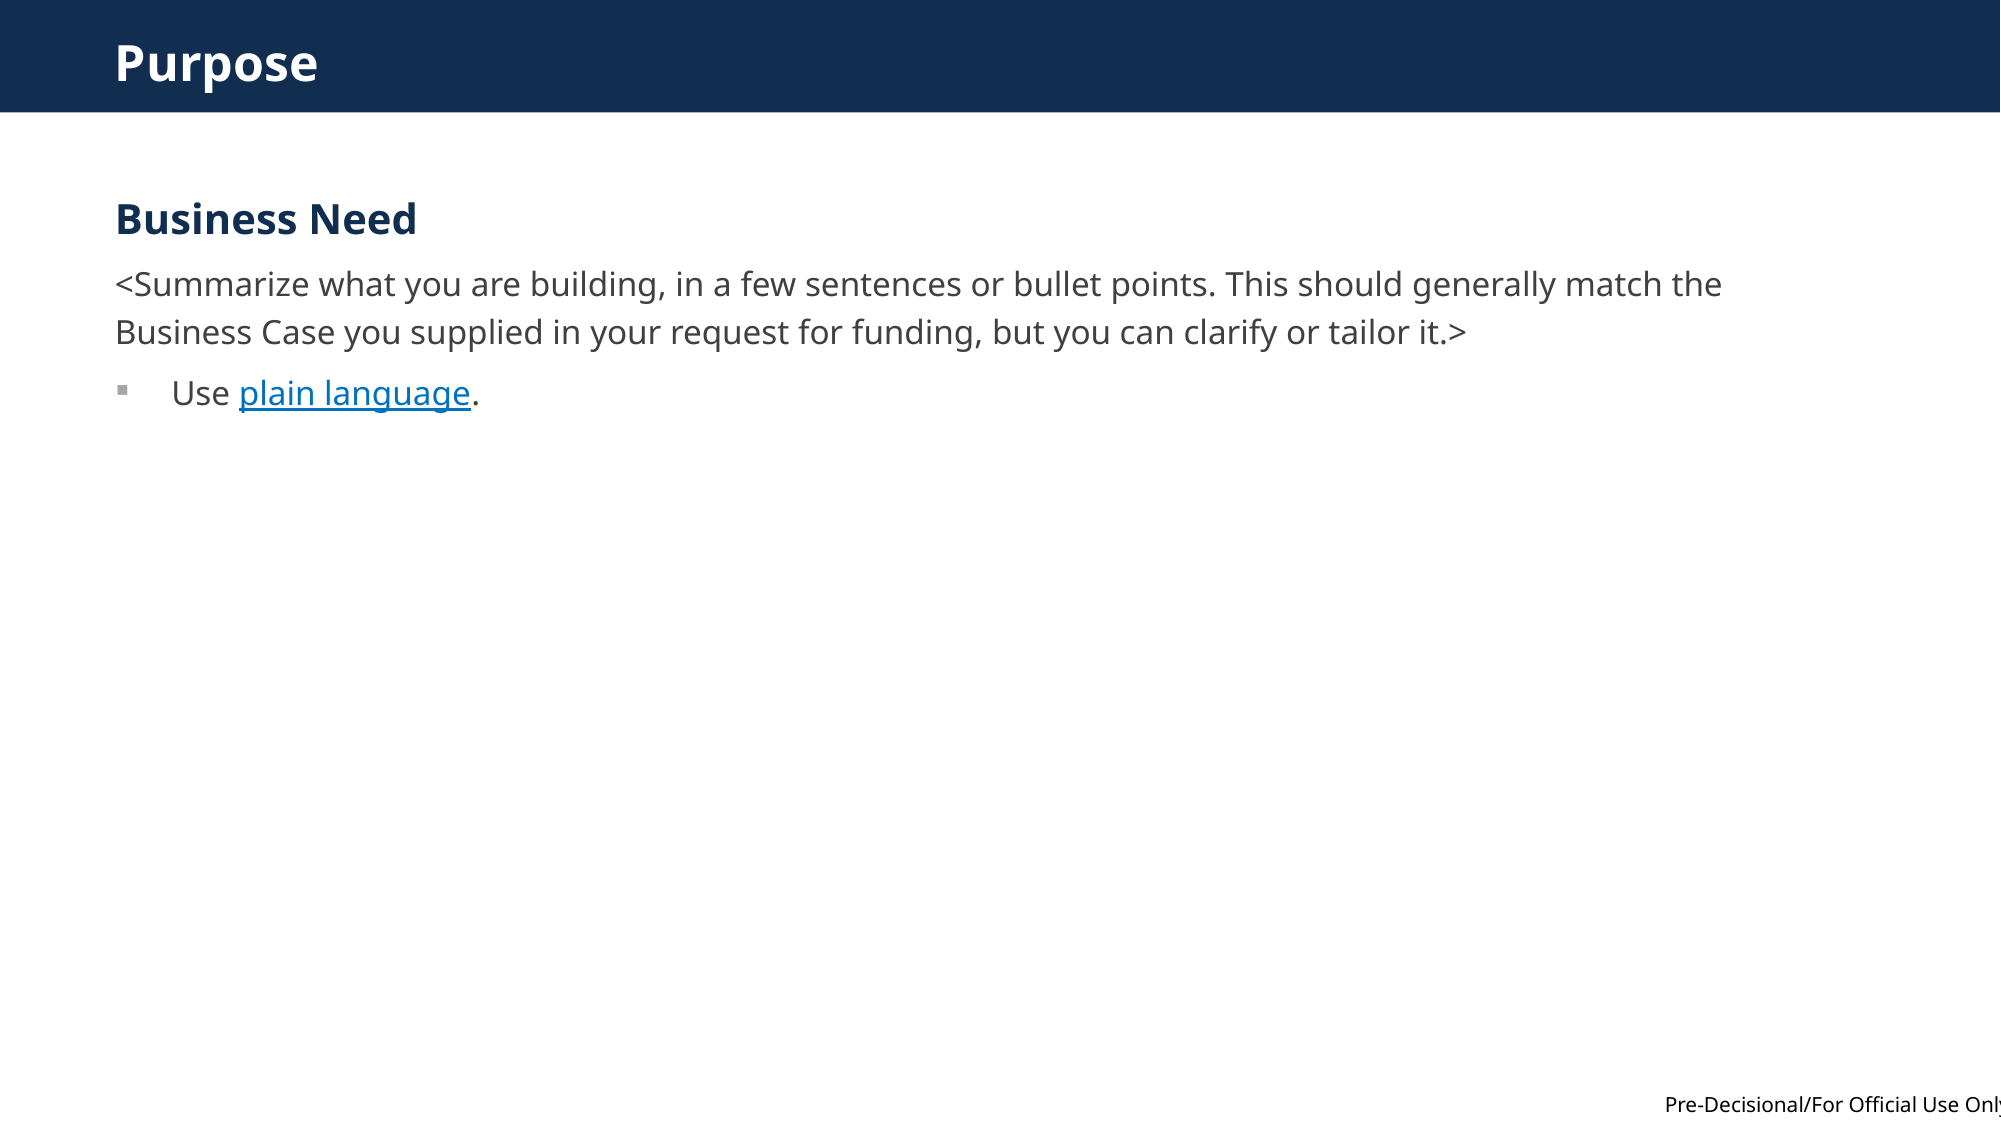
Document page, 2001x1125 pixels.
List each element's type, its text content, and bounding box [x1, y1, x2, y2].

title Purpose [99, 29, 998, 93]
list Business Need <Summarize what you are building, in a few sentences or bullet points. This should generally match the Business Case you supplied in your request for funding, but you can clarify or tailor it.> Use plain language. [99, 174, 1788, 875]
